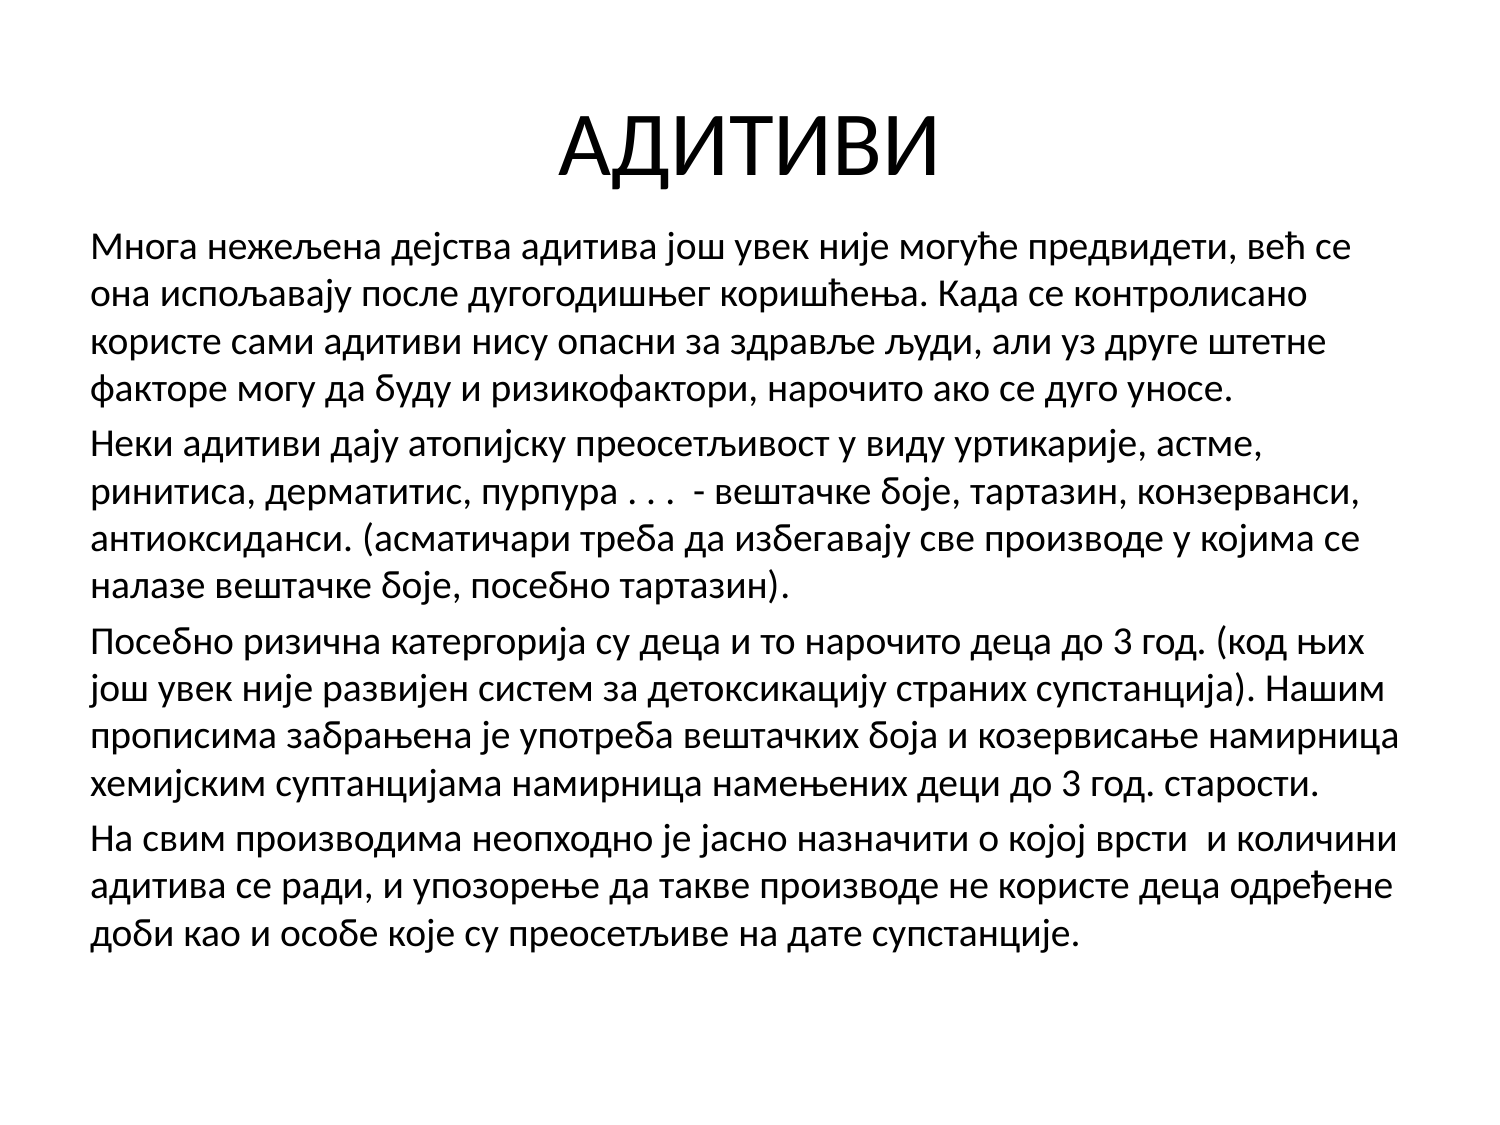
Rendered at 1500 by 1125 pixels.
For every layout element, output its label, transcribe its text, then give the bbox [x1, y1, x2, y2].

list Многа нежељена дејства адитива још увек није могуће предвидети, већ се она испољавају после дугогодишњег коришћења. Када се контролисано користе сами адитиви нису опасни за здравље људи, али уз друге штетне факторе могу да буду и ризикофактори, нарочито ако се дуго уносе. Неки адитиви дају атопијску преосетљивост у виду уртикарије, астме, ринитиса, дерматитис, пурпура . . . - вештачке боје, тартазин, конзерванси, антиоксиданси. (асматичари треба да избегавају све производе у којима се налазе вештачке боје, посебно тартазин). Посебно ризична катергорија су деца и то нарочито деца до 3 год. (код њих још увек није развијен систем за детоксикацију страних супстанција). Нашим прописима забрањена је употреба вештачких боја и козервисање намирница хемијским суптанцијама намирница намењених деци до 3 год. старости. На свим производима неопходно је јасно назначити о којој врсти и количини адитива се ради, и упозорење да такве производе не користе деца одређене доби као и особе које су преосетљиве на дате супстанције. [75, 212, 1425, 1088]
title АДИТИВИ [75, 45, 1425, 212]
